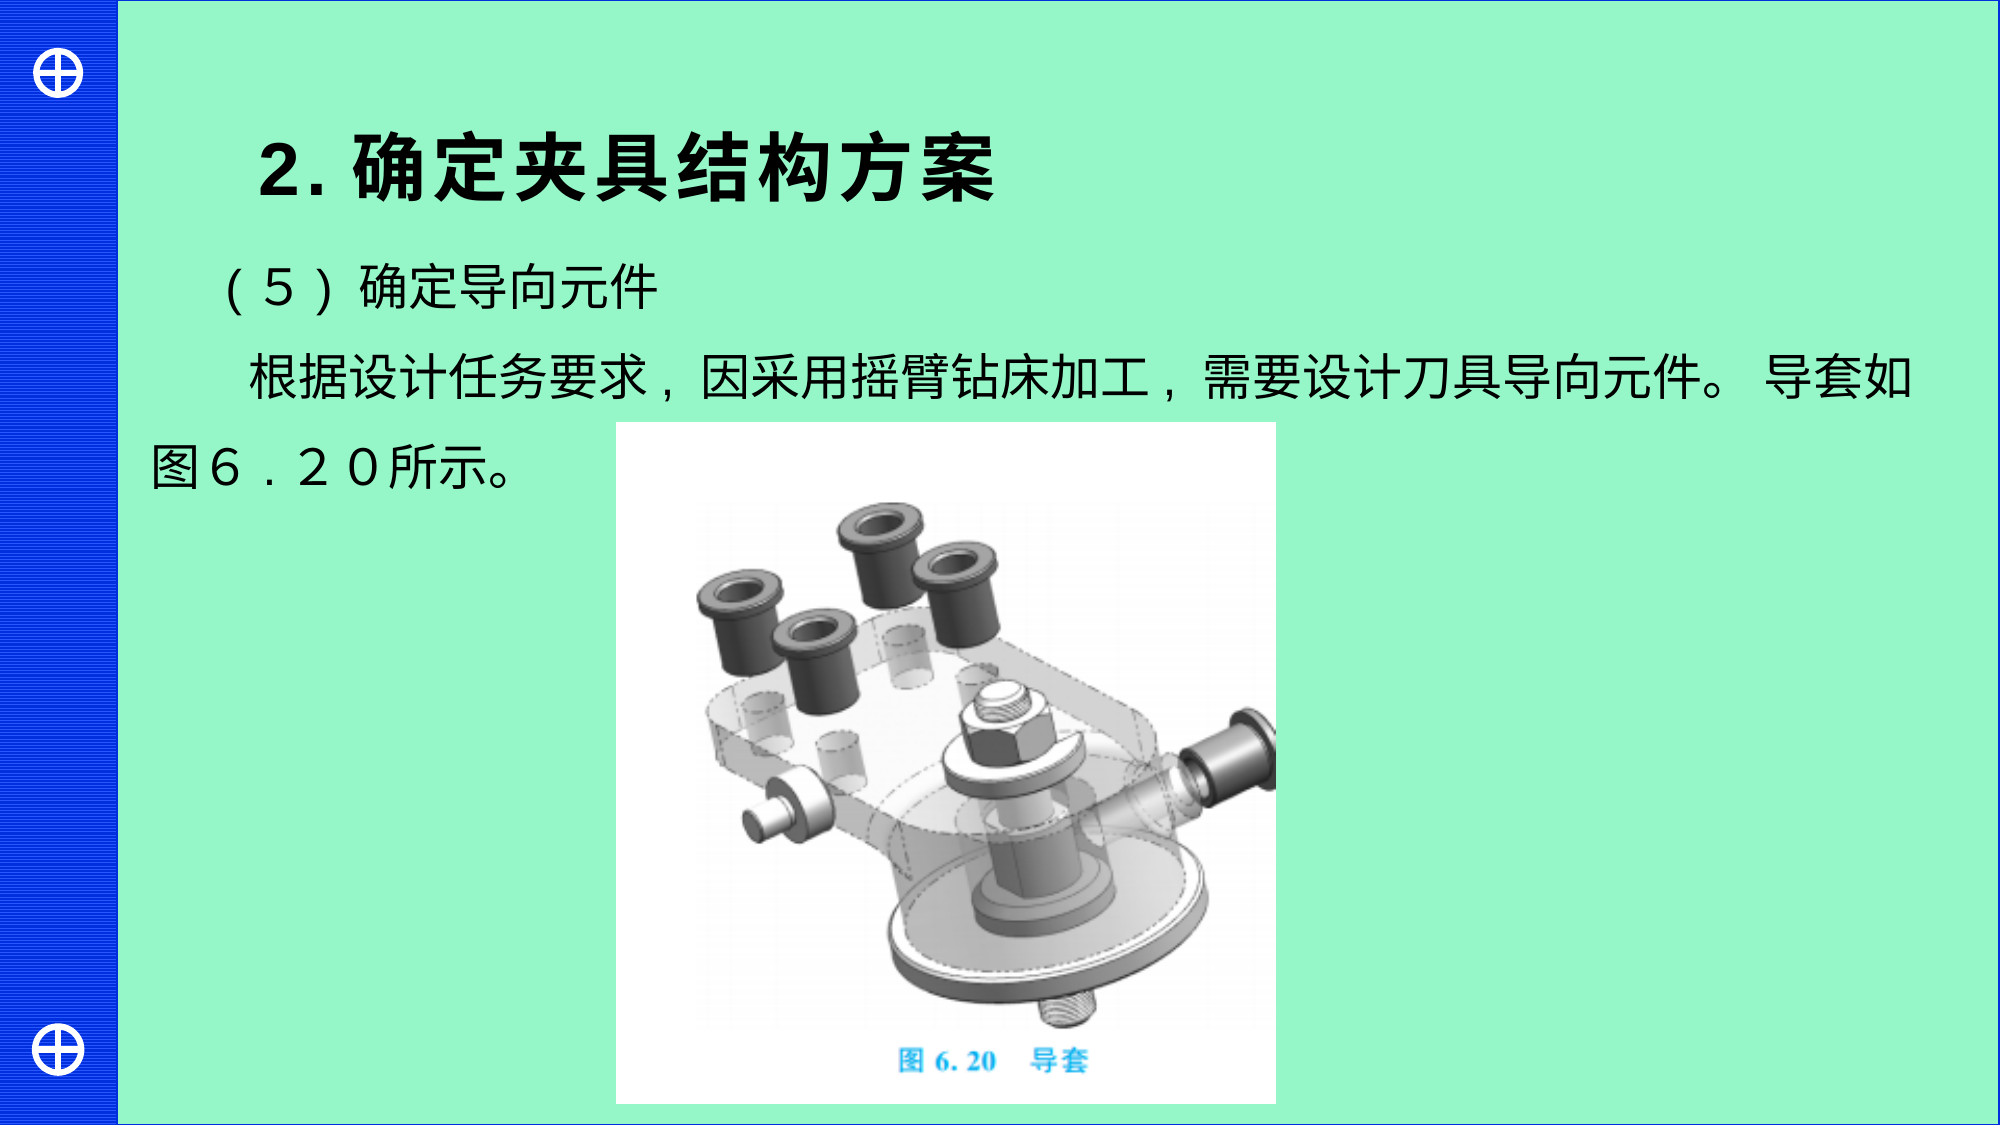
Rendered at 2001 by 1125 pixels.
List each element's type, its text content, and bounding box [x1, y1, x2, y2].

text_box (５) 确定导向元件 根据设计任务要求, 因采用摇臂钻床加工, 需要设计刀具导向元件。 导套如图６.２０所示。 [135, 217, 1946, 503]
text_box 2.确定夹具结构方案 [135, 96, 1423, 217]
picture [616, 422, 1276, 1104]
